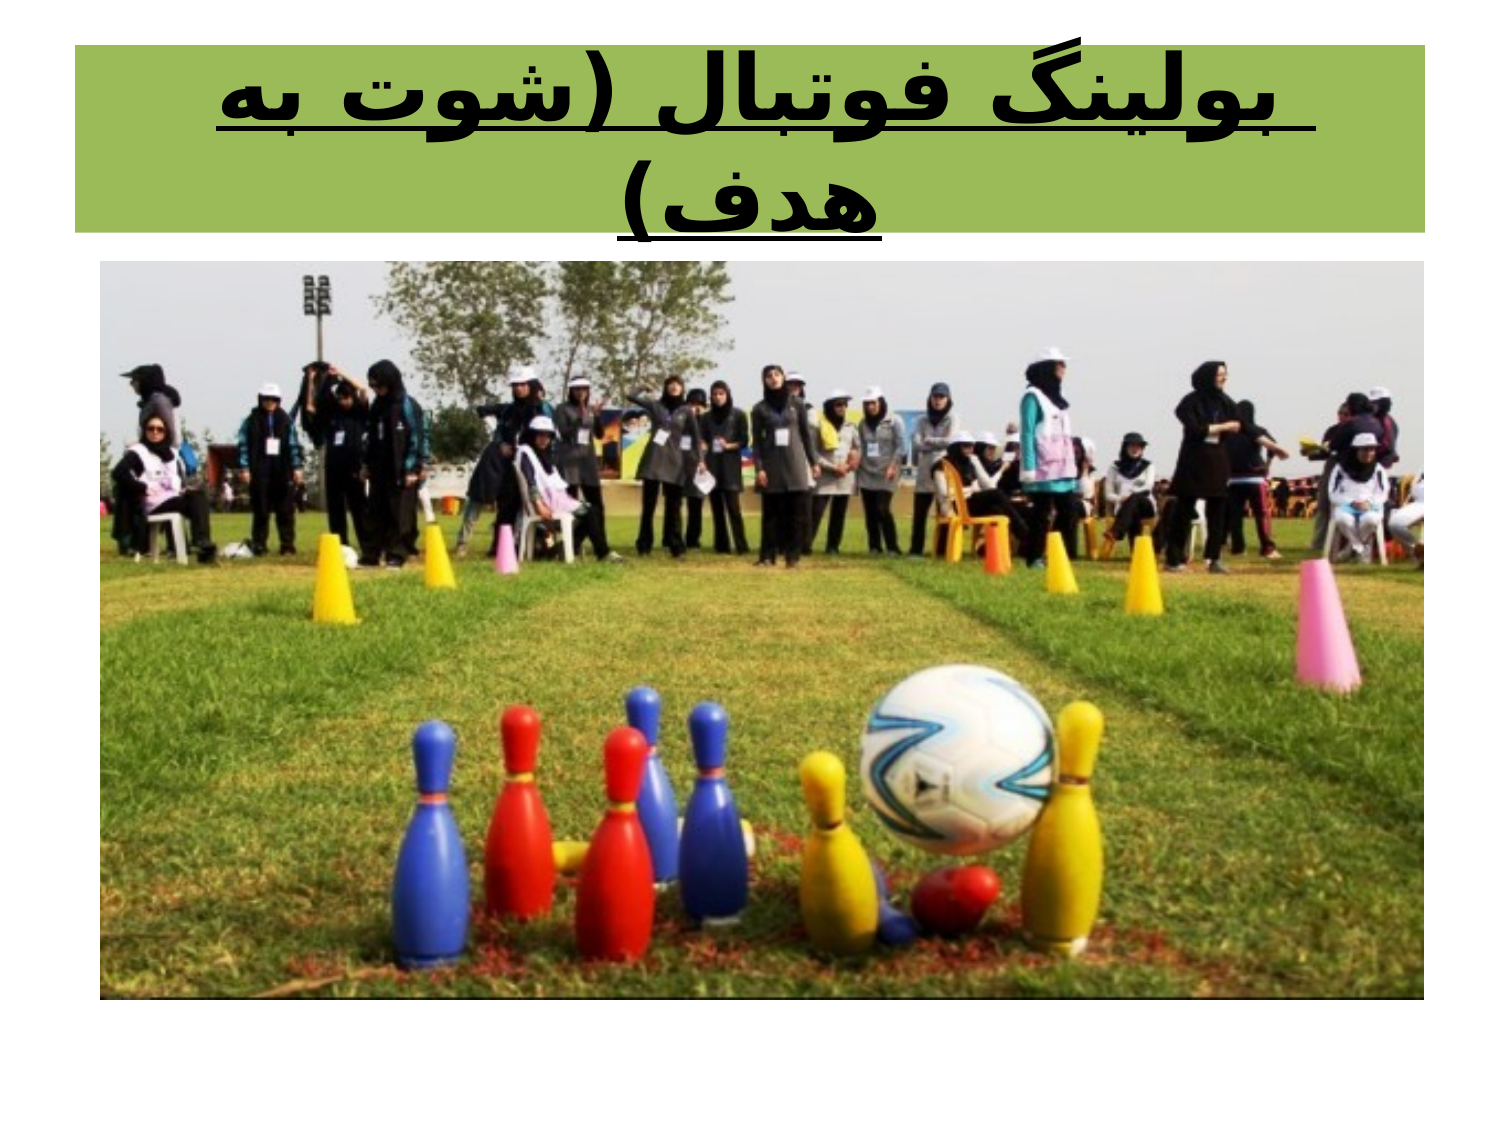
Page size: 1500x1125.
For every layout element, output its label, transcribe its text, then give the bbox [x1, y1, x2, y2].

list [100, 261, 1424, 1000]
title بولینگ فوتبال (شوت به هدف) [75, 45, 1425, 233]
